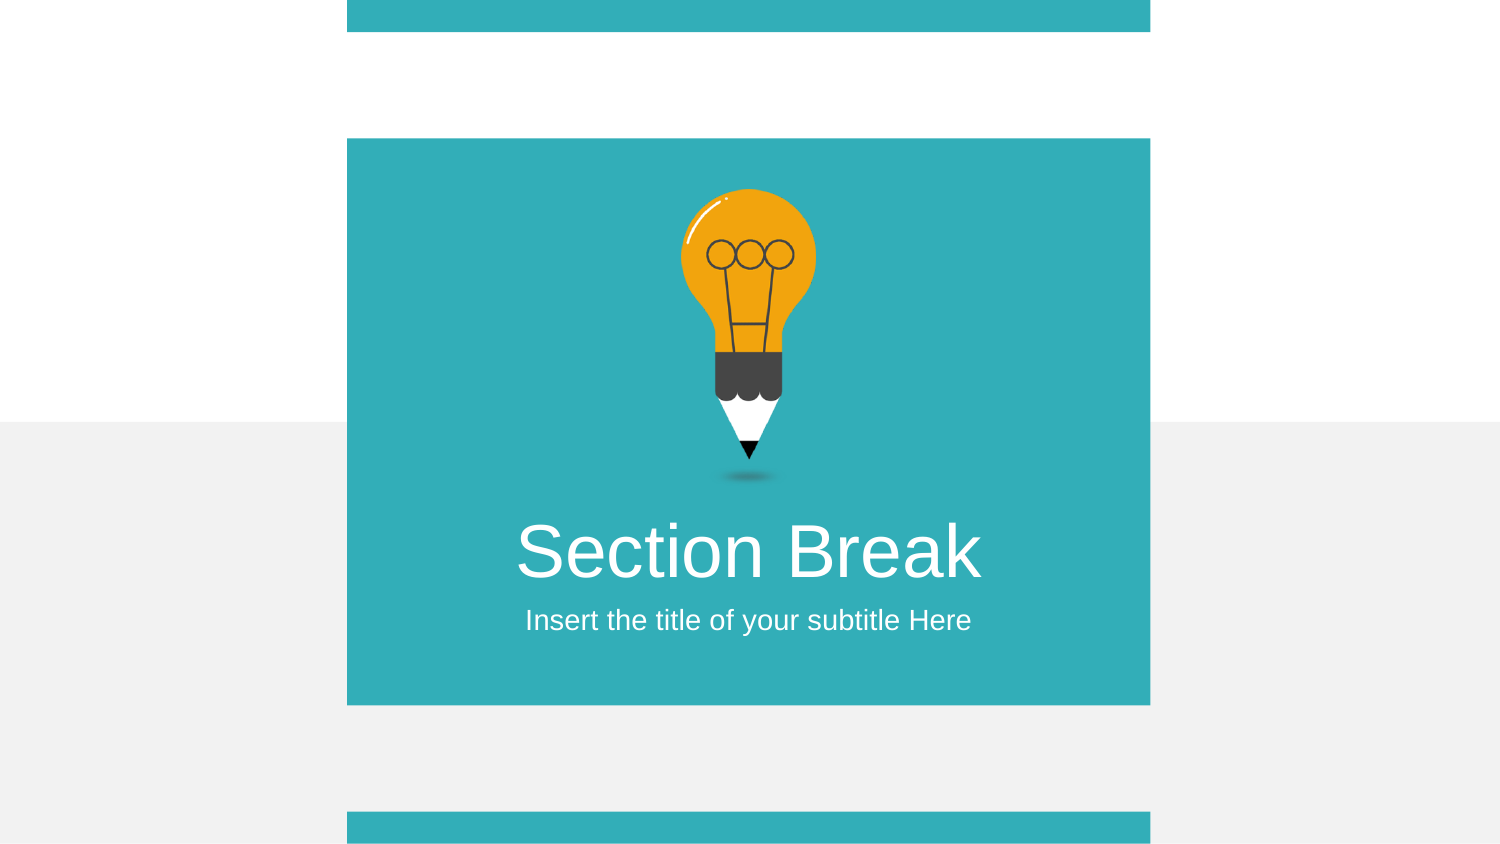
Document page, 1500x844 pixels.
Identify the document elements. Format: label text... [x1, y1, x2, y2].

picture [681, 189, 816, 487]
list Insert the title of your subtitle Here [347, 594, 1151, 642]
list Section Break [347, 500, 1151, 594]
